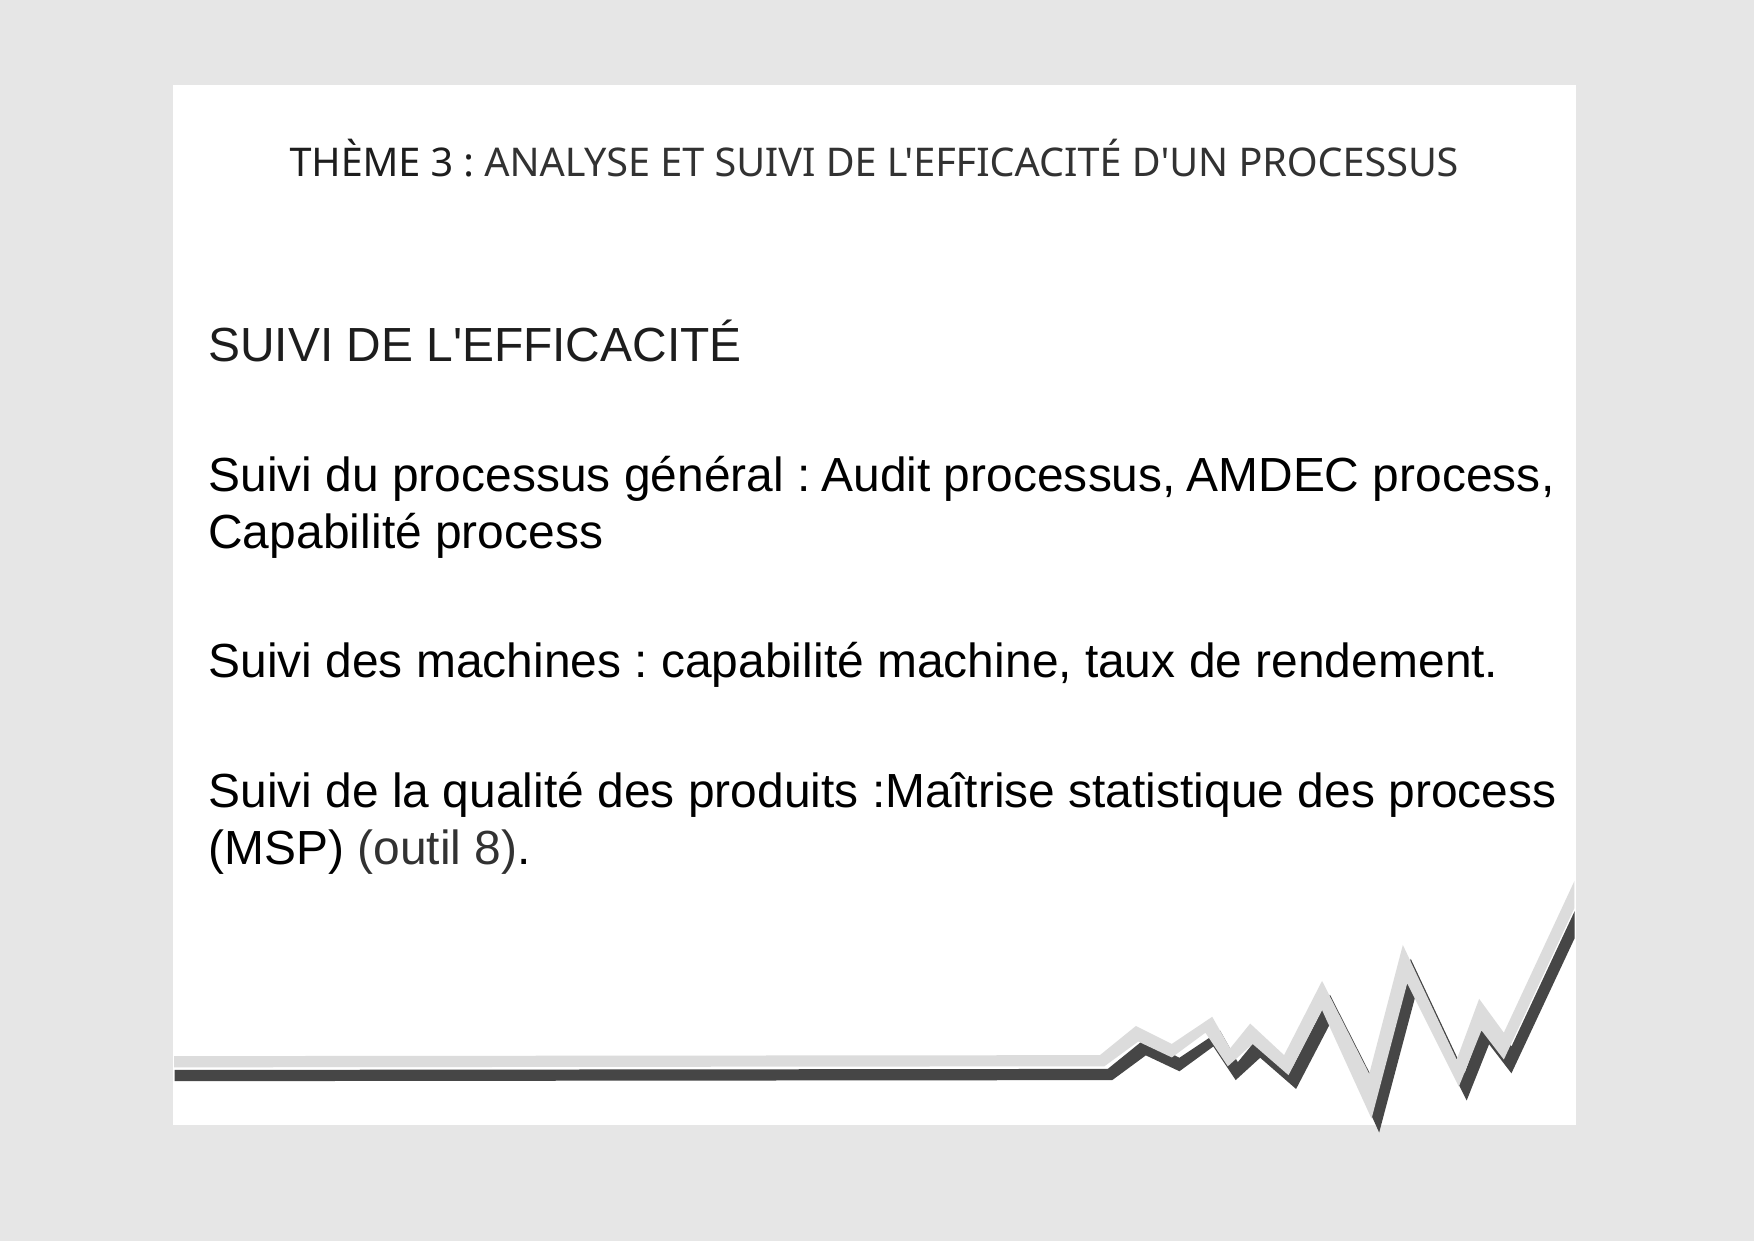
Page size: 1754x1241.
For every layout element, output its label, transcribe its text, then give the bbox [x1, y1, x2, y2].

text_box [1459, 911, 1575, 1101]
text_box [173, 85, 1575, 1124]
text_box [1372, 985, 1415, 1133]
text_box SUIVI DE L'EFFICACITÉ Suivi du processus général : Audit processus, AMDEC process, Capabilité process Suivi des machines : capabilité machine, taux de rendement. Suivi de la qualité des produits :Maîtrise statistique des process (MSP) (outil 8). [208, 313, 1587, 875]
text_box [174, 1013, 1329, 1089]
text_box [174, 880, 1575, 1119]
text_box THÈME 3 : ANALYSE ET SUIVI DE L'EFFICACITÉ D'UN PROCESSUS [175, 129, 1574, 185]
